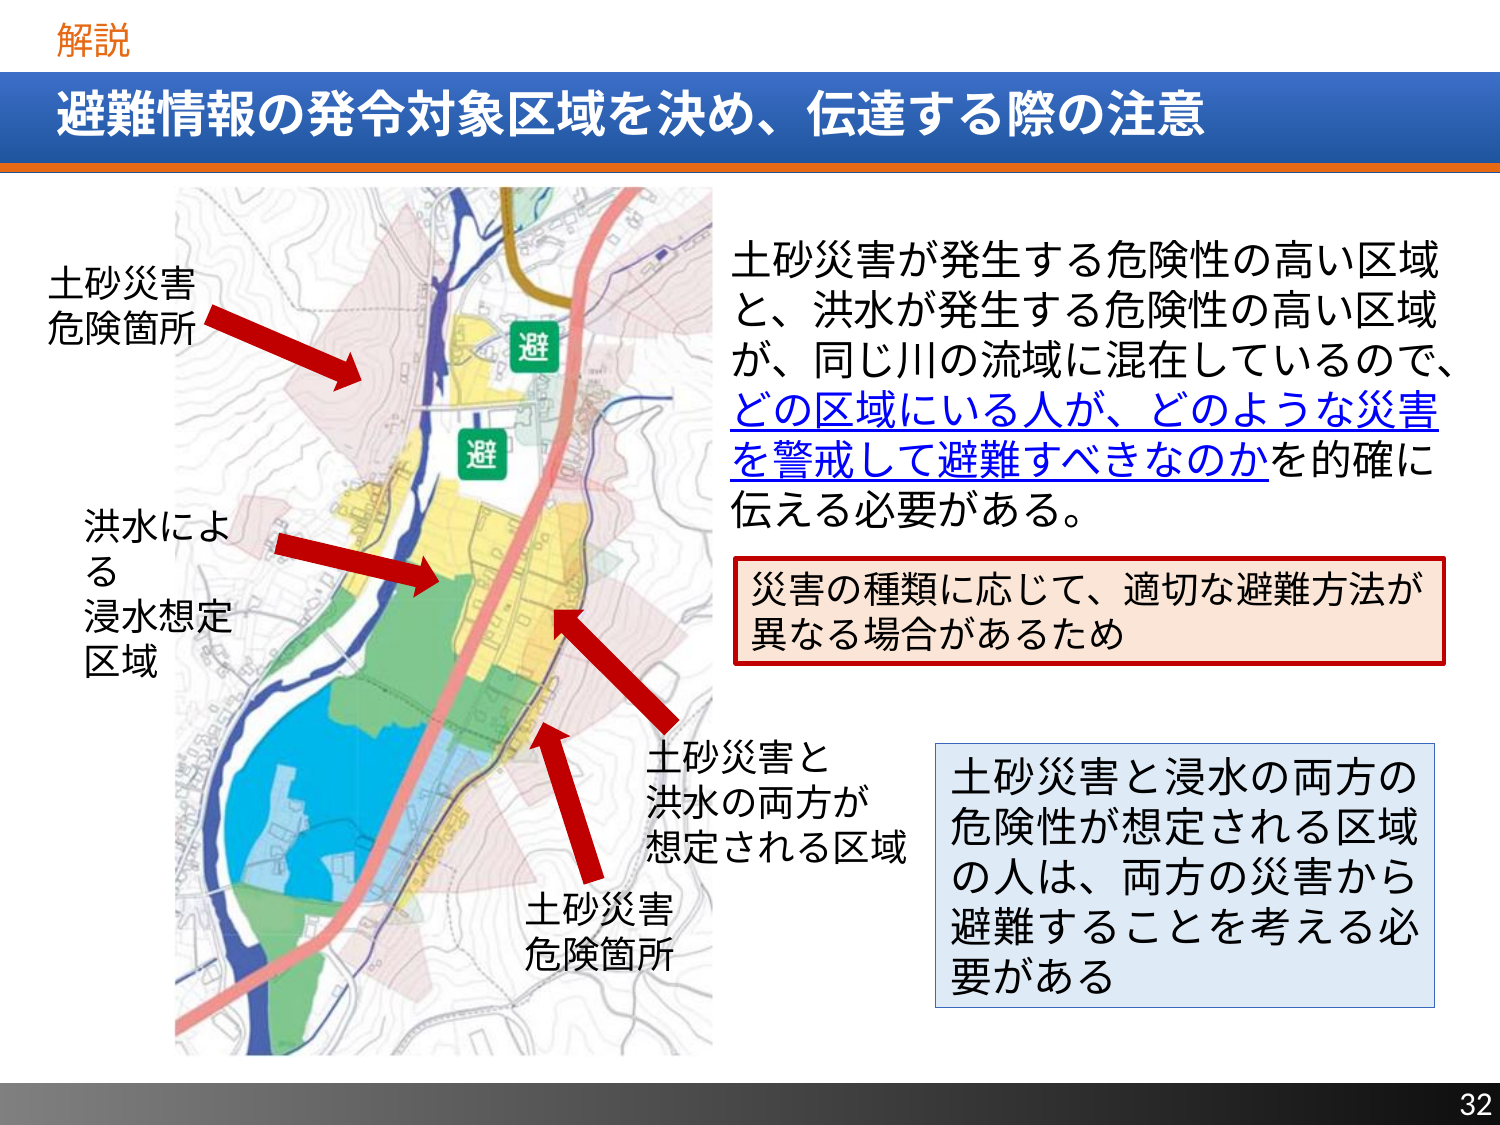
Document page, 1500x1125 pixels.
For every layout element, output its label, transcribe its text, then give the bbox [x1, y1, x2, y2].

text_box 土砂災害が発生する危険性の高い区域と、洪水が発生する危険性の高い区域が、同じ川の流域に混在しているので、どの区域にいる人が、どのような災害を警戒して避難すべきなのかを的確に伝える必要がある。 [715, 226, 1464, 542]
picture [174, 186, 714, 1057]
text_box 土砂災害と 洪水の両方が 想定される区域 [714, 726, 936, 876]
title 避難情報の発令対象区域を決め、伝達する際の注意 [41, 59, 1500, 173]
text_box 洪水による 浸水想定区域 [69, 495, 174, 691]
text_box 土砂災害と浸水の両方の危険性が想定される区域の人は、両方の災害から避難することを考える必要がある [935, 743, 1435, 1008]
text_box 土砂災害 危険箇所 [32, 252, 174, 358]
list 解説 [41, 14, 1336, 60]
slide_number 32 [1170, 1072, 1500, 1125]
text_box 災害の種類に応じて、適切な避難方法が 異なる場合があるため [735, 558, 1444, 664]
